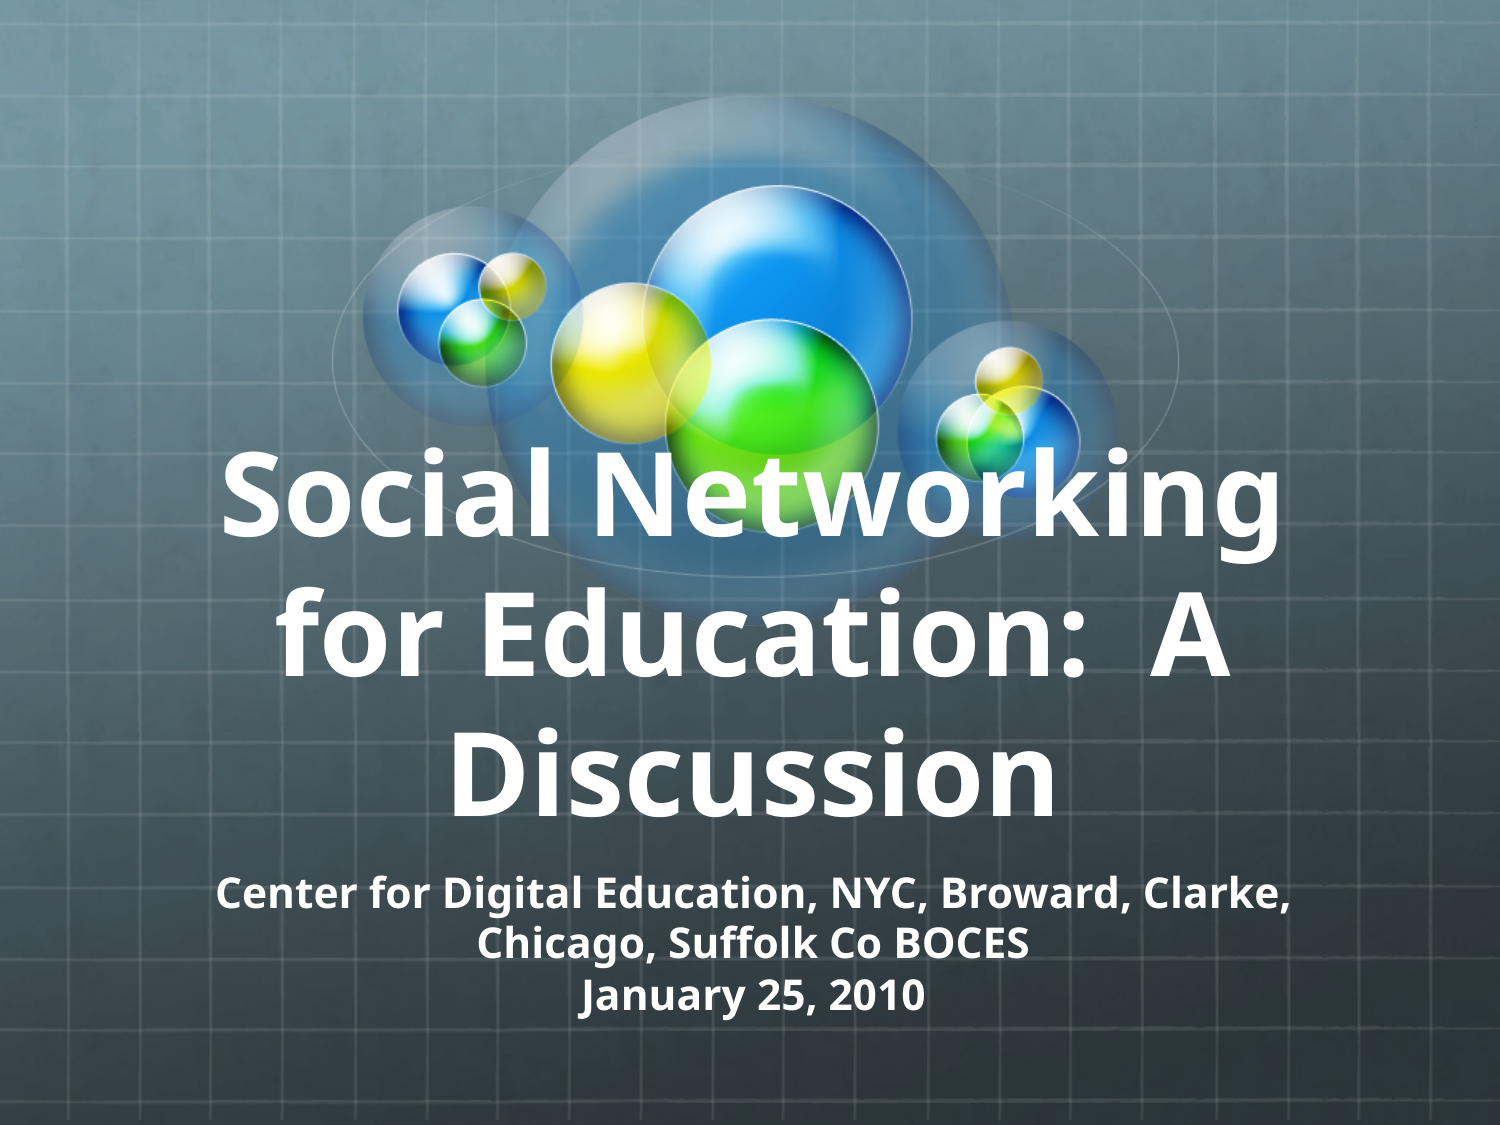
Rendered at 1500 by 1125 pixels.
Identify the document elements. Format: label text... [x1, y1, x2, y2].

title Social Networking for Education: A Discussion [134, 681, 1372, 848]
picture [0, 0, 1500, 1125]
subtitle Center for Digital Education, NYC, Broward, Clarke, Chicago, Suffolk Co BOCES January 25, 2010 [134, 858, 1372, 1028]
